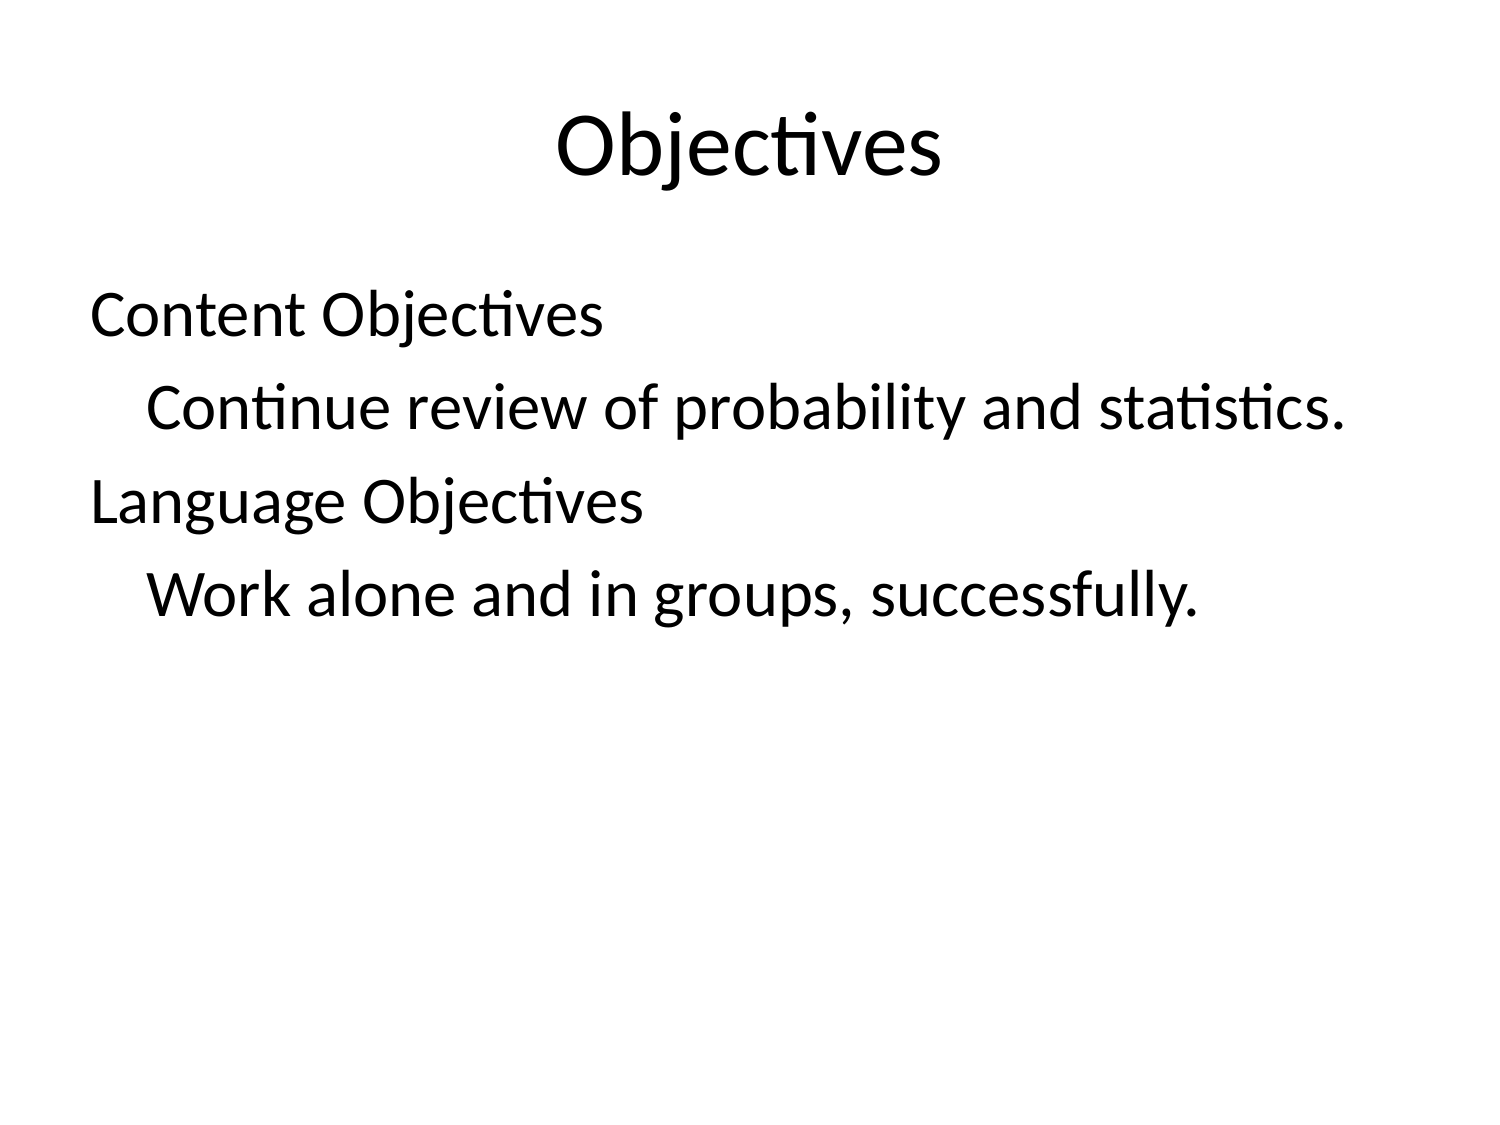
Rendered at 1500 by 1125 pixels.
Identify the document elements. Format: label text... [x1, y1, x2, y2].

title Objectives [75, 45, 1425, 233]
list Content Objectives Continue review of probability and statistics. Language Objectives Work alone and in groups, successfully. [75, 262, 1425, 1005]
